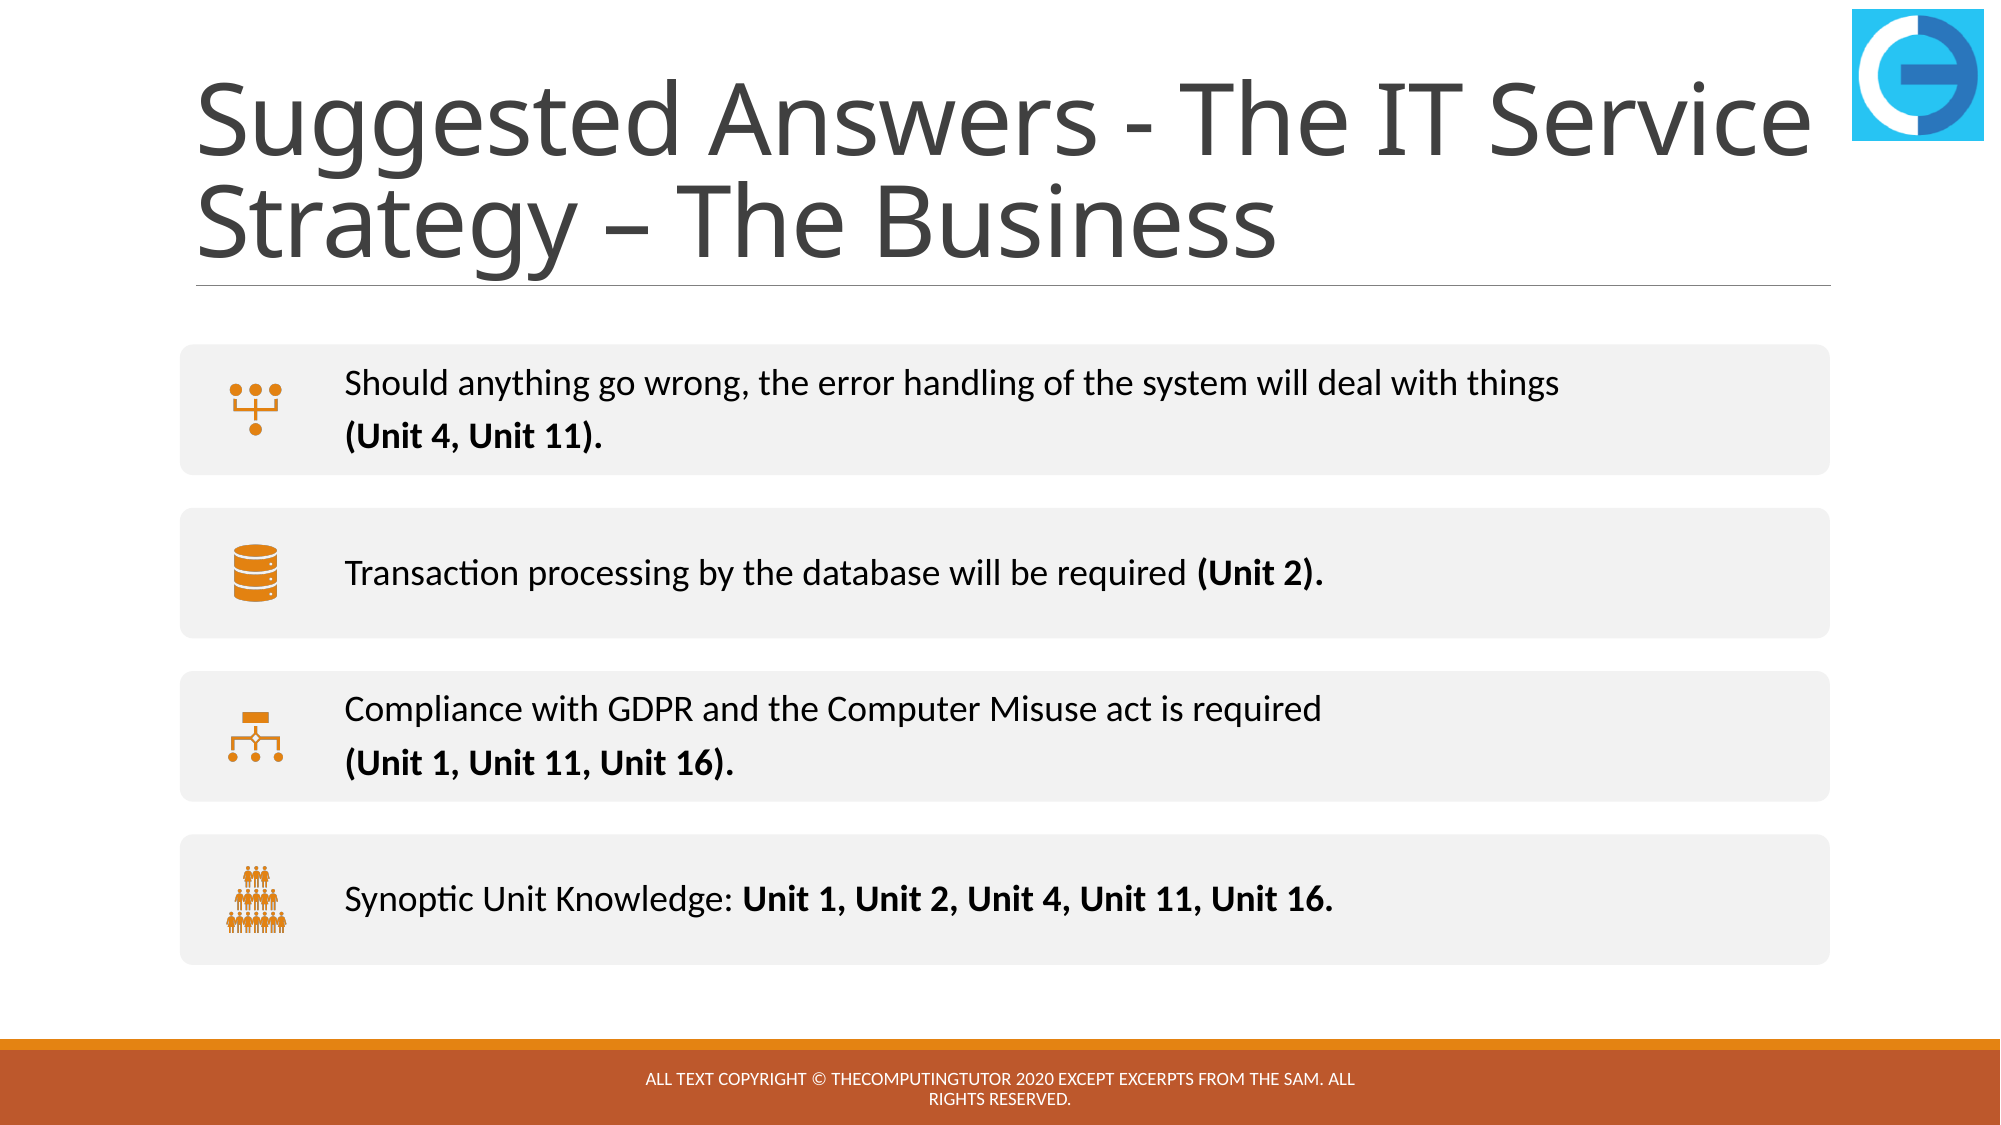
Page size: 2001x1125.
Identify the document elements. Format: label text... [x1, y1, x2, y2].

title Suggested Answers - The IT Service Strategy – The Business [180, 47, 1830, 285]
footer All text copyright © TheComputingTutor 2020 except excerpts from the SAM. All rights Reserved. [604, 1059, 1396, 1120]
picture [1852, 9, 1984, 141]
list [179, 343, 1831, 966]
